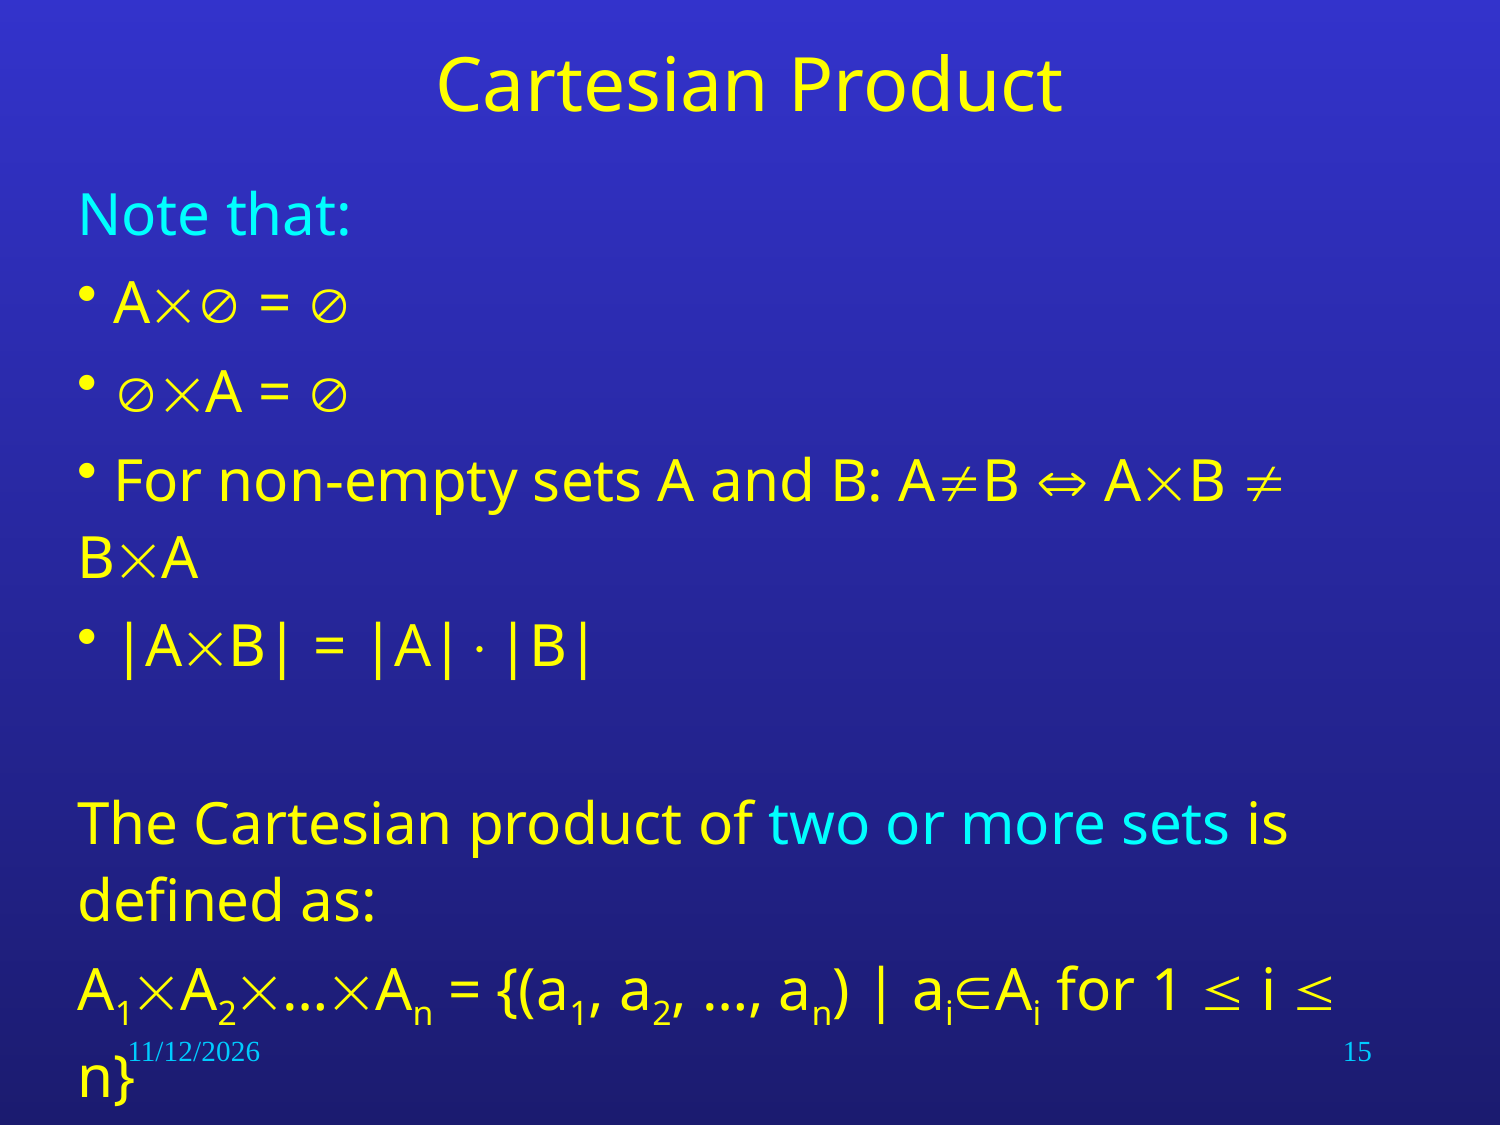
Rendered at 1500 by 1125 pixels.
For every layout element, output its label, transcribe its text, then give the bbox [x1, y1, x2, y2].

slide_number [112, 1025, 425, 1100]
list Note that: A =  A =  For non-empty sets A and B: AB  AB  BA |AB| = |A||B| The Cartesian product of two or more sets is defined as: A1A2…An = {(a1, a2, …, an) | aiAi for 1  i  n} [62, 162, 1425, 1025]
slide_number 15 [1074, 1025, 1388, 1100]
title Cartesian Product [112, 24, 1388, 138]
